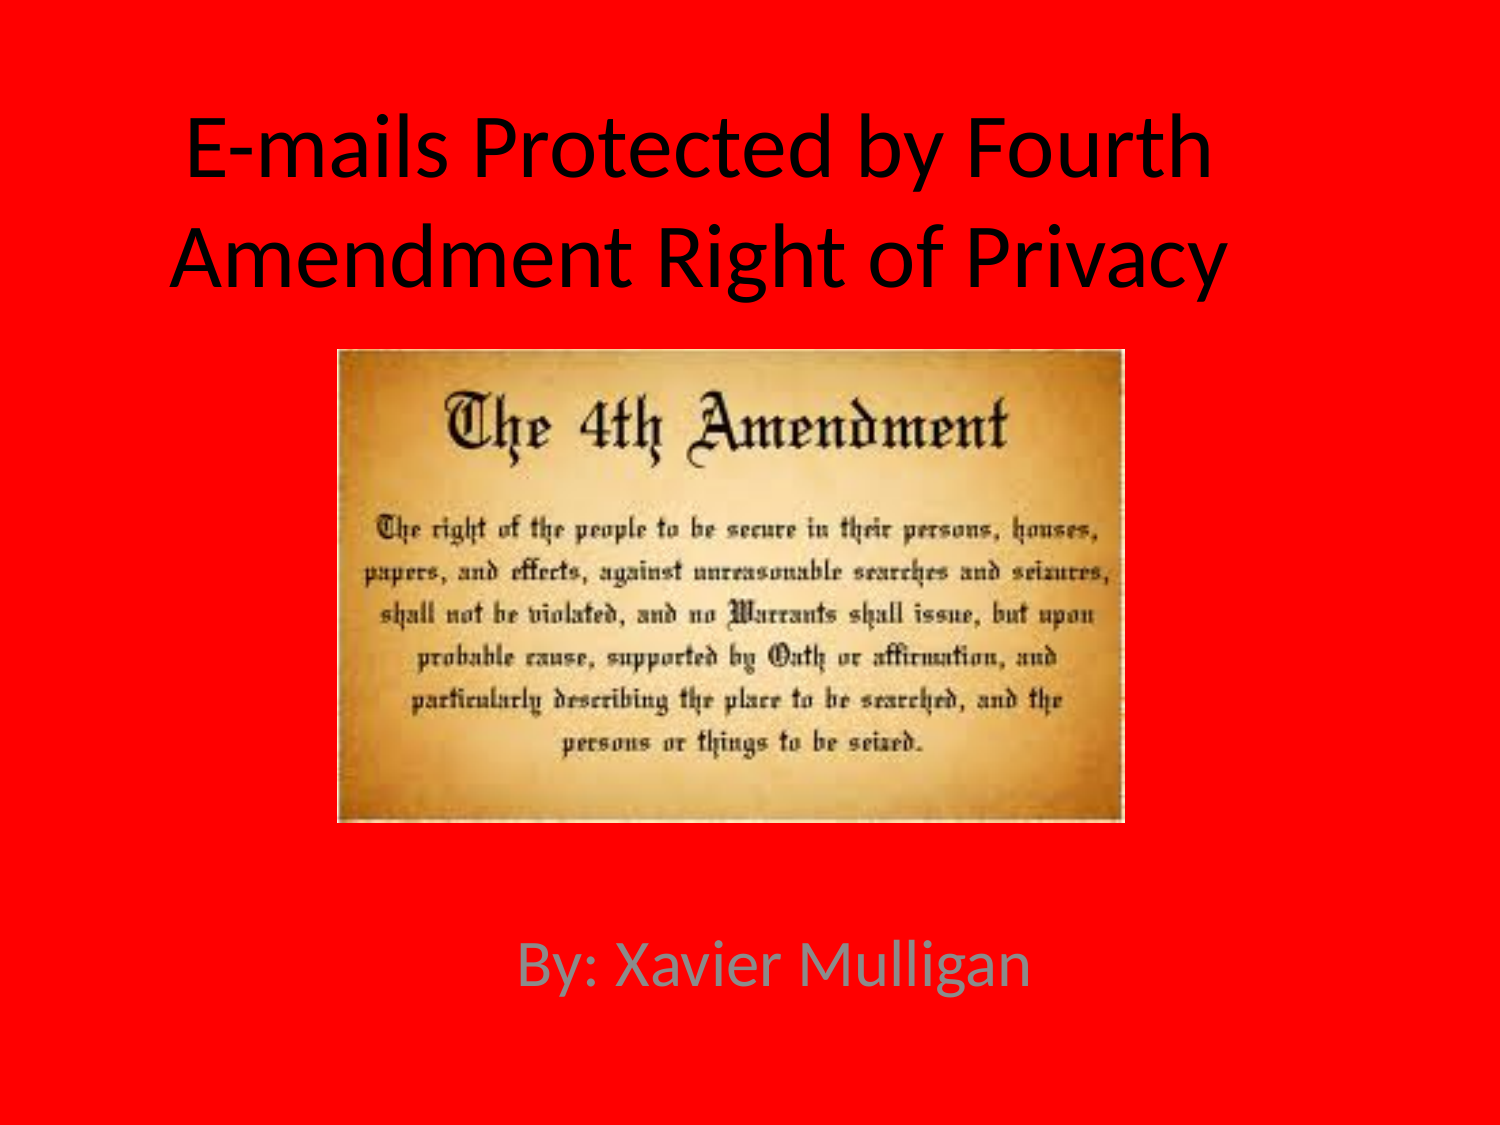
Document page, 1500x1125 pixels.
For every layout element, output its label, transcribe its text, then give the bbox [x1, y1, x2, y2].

picture [337, 349, 1126, 823]
subtitle By: Xavier Mulligan [249, 912, 1300, 1050]
title E-mails Protected by Fourth Amendment Right of Privacy [62, 75, 1338, 317]
